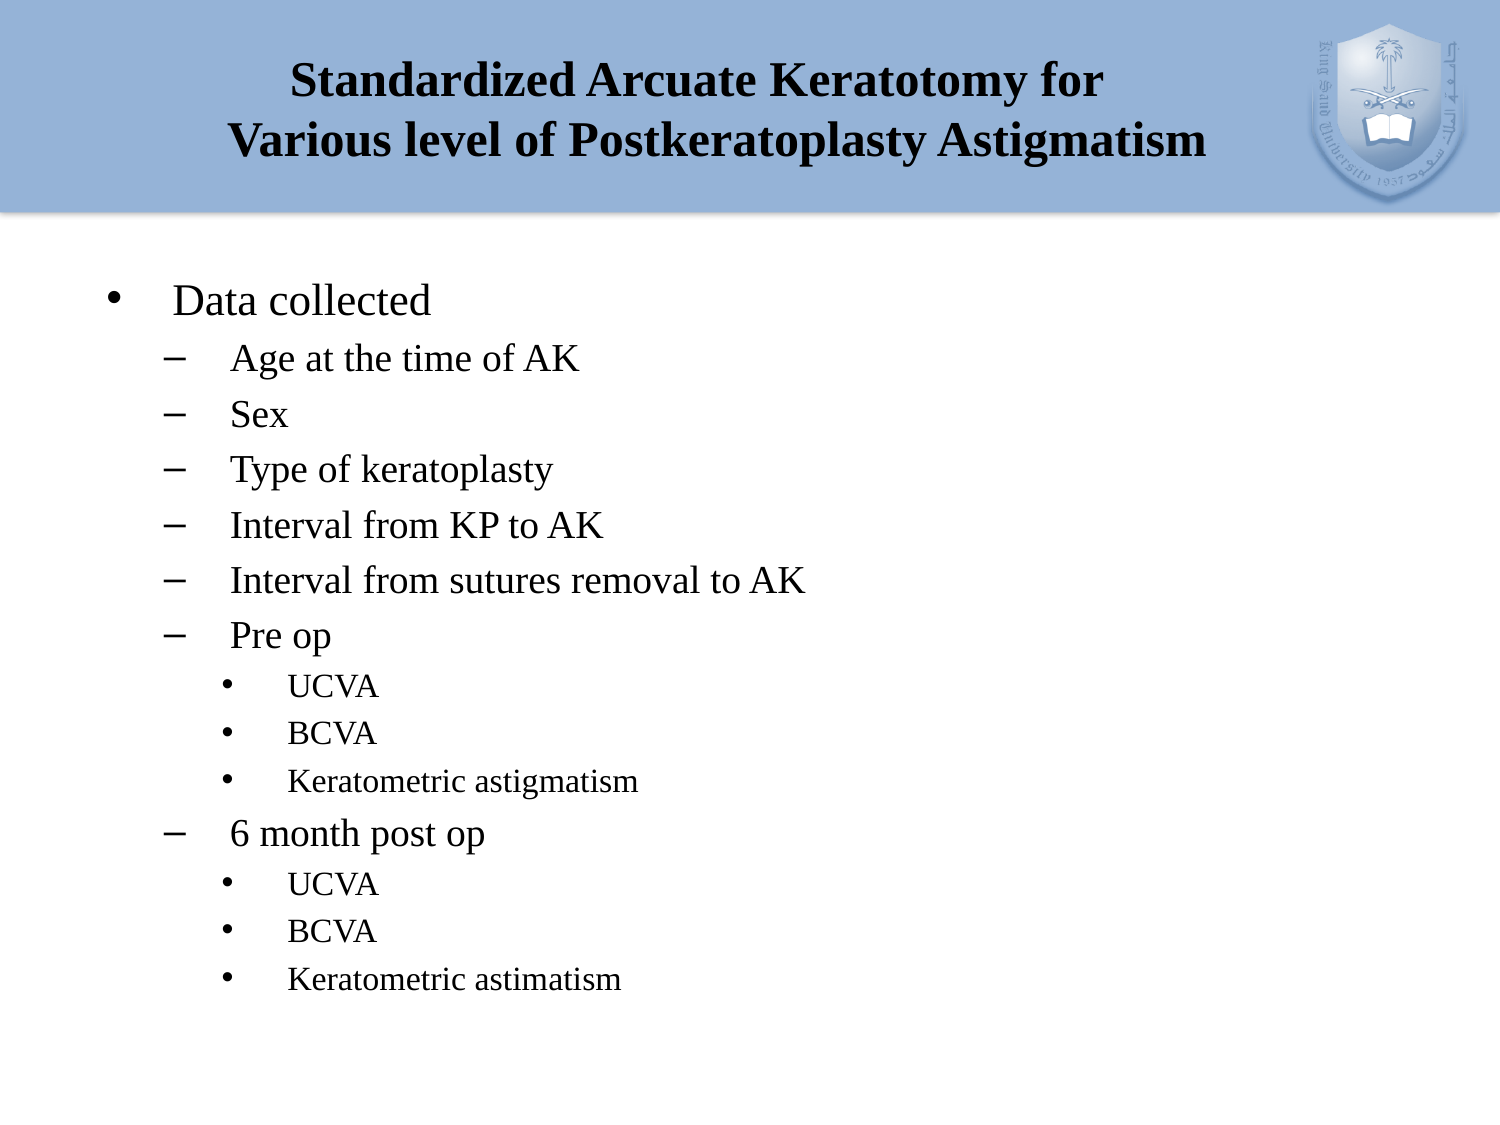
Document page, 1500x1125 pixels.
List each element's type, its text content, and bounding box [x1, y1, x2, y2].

text_box [32, 22, 1282, 185]
picture [1287, 12, 1488, 213]
text_box Standardized Arcuate Keratotomy for Various level of Postkeratoplasty Astigmatism [0, 0, 1500, 213]
list Data collected Age at the time of AK Sex Type of keratoplasty Interval from KP to AK Interval from sutures removal to AK Pre op UCVA BCVA Keratometric astigmatism 6 month post op UCVA BCVA Keratometric astimatism [75, 262, 1425, 1005]
